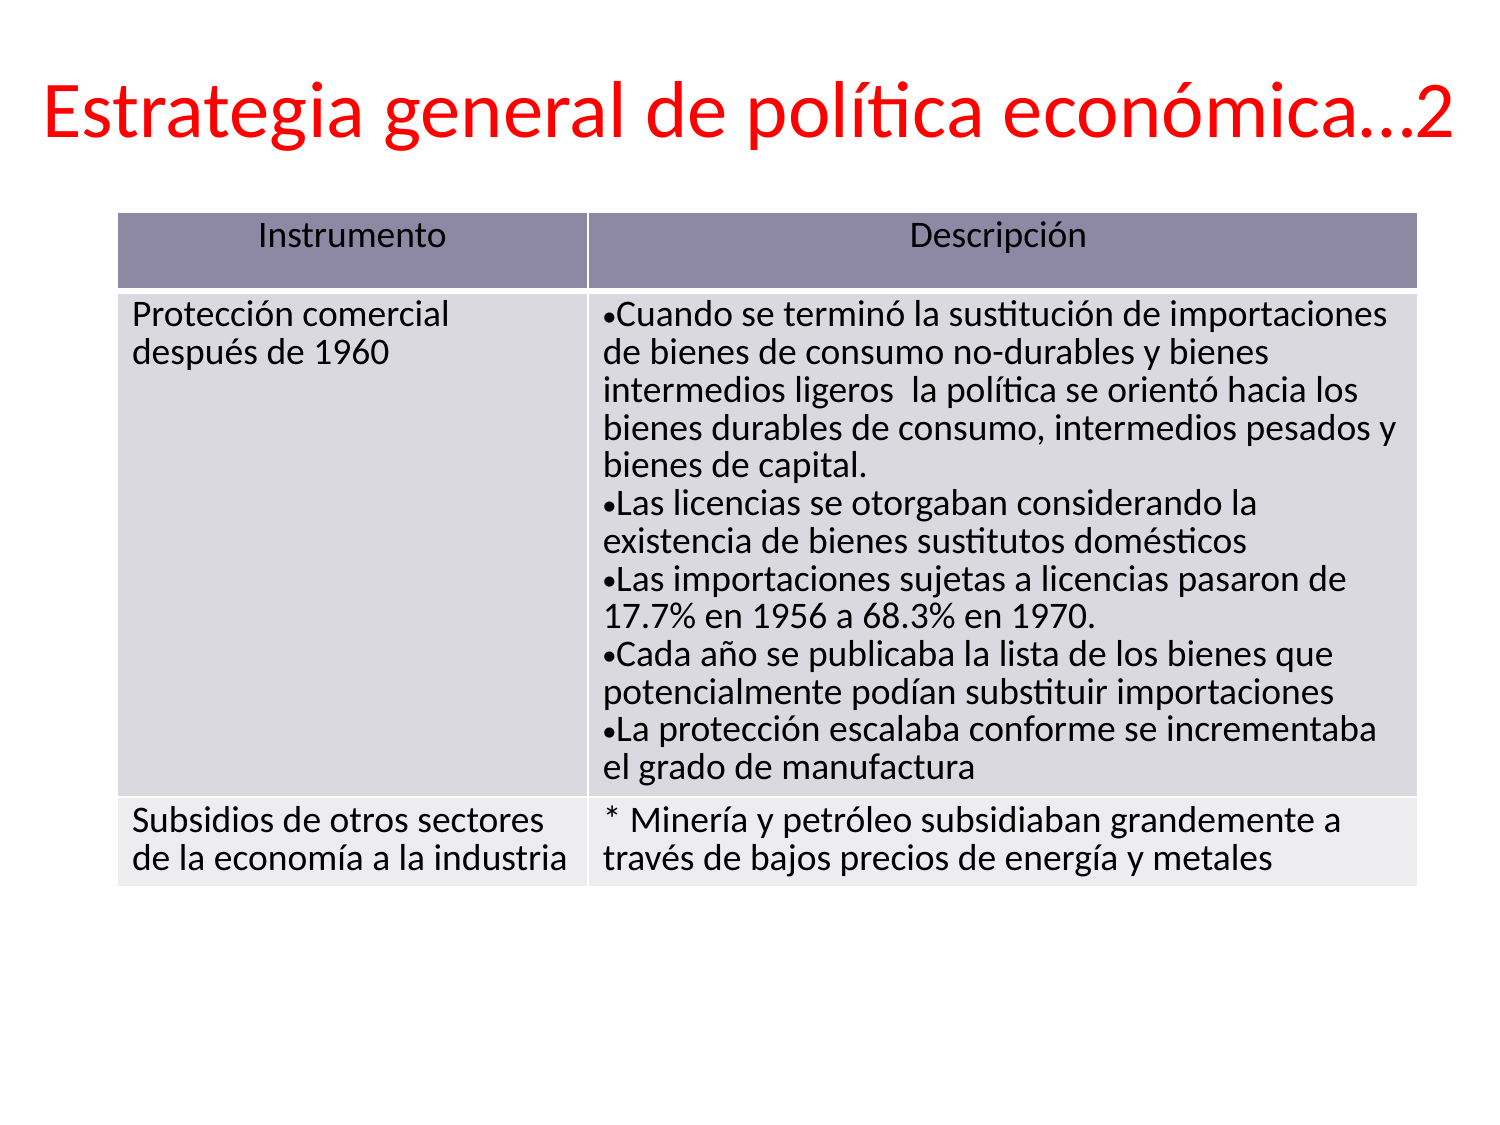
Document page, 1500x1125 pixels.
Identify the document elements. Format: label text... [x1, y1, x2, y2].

table_header Descripción [589, 213, 1417, 288]
table_cell Cuando se terminó la sustitución de importaciones de bienes de consumo no-durables y bienes intermedios ligeros la política se orientó hacia los bienes durables de consumo, intermedios pesados y bienes de capital. Las licencias se otorgaban considerando la existencia de bienes sustitutos domésticos Las importaciones sujetas a licencias pasaron de 17.7% en 1956 a 68.3% en 1970. Cada año se publicaba la lista de los bienes que potencialmente podían substituir importaciones La protección escalaba conforme se incrementaba el grado de manufactura [589, 294, 1417, 796]
table_header Instrumento [118, 213, 587, 288]
table_cell Subsidios de otros sectores de la economía a la industria [118, 798, 587, 886]
table_cell Protección comercial después de 1960 [118, 294, 587, 796]
title Estrategia general de política económica…2 [0, 11, 1500, 200]
table_cell * Minería y petróleo subsidiaban grandemente a través de bajos precios de energía y metales [589, 798, 1417, 886]
